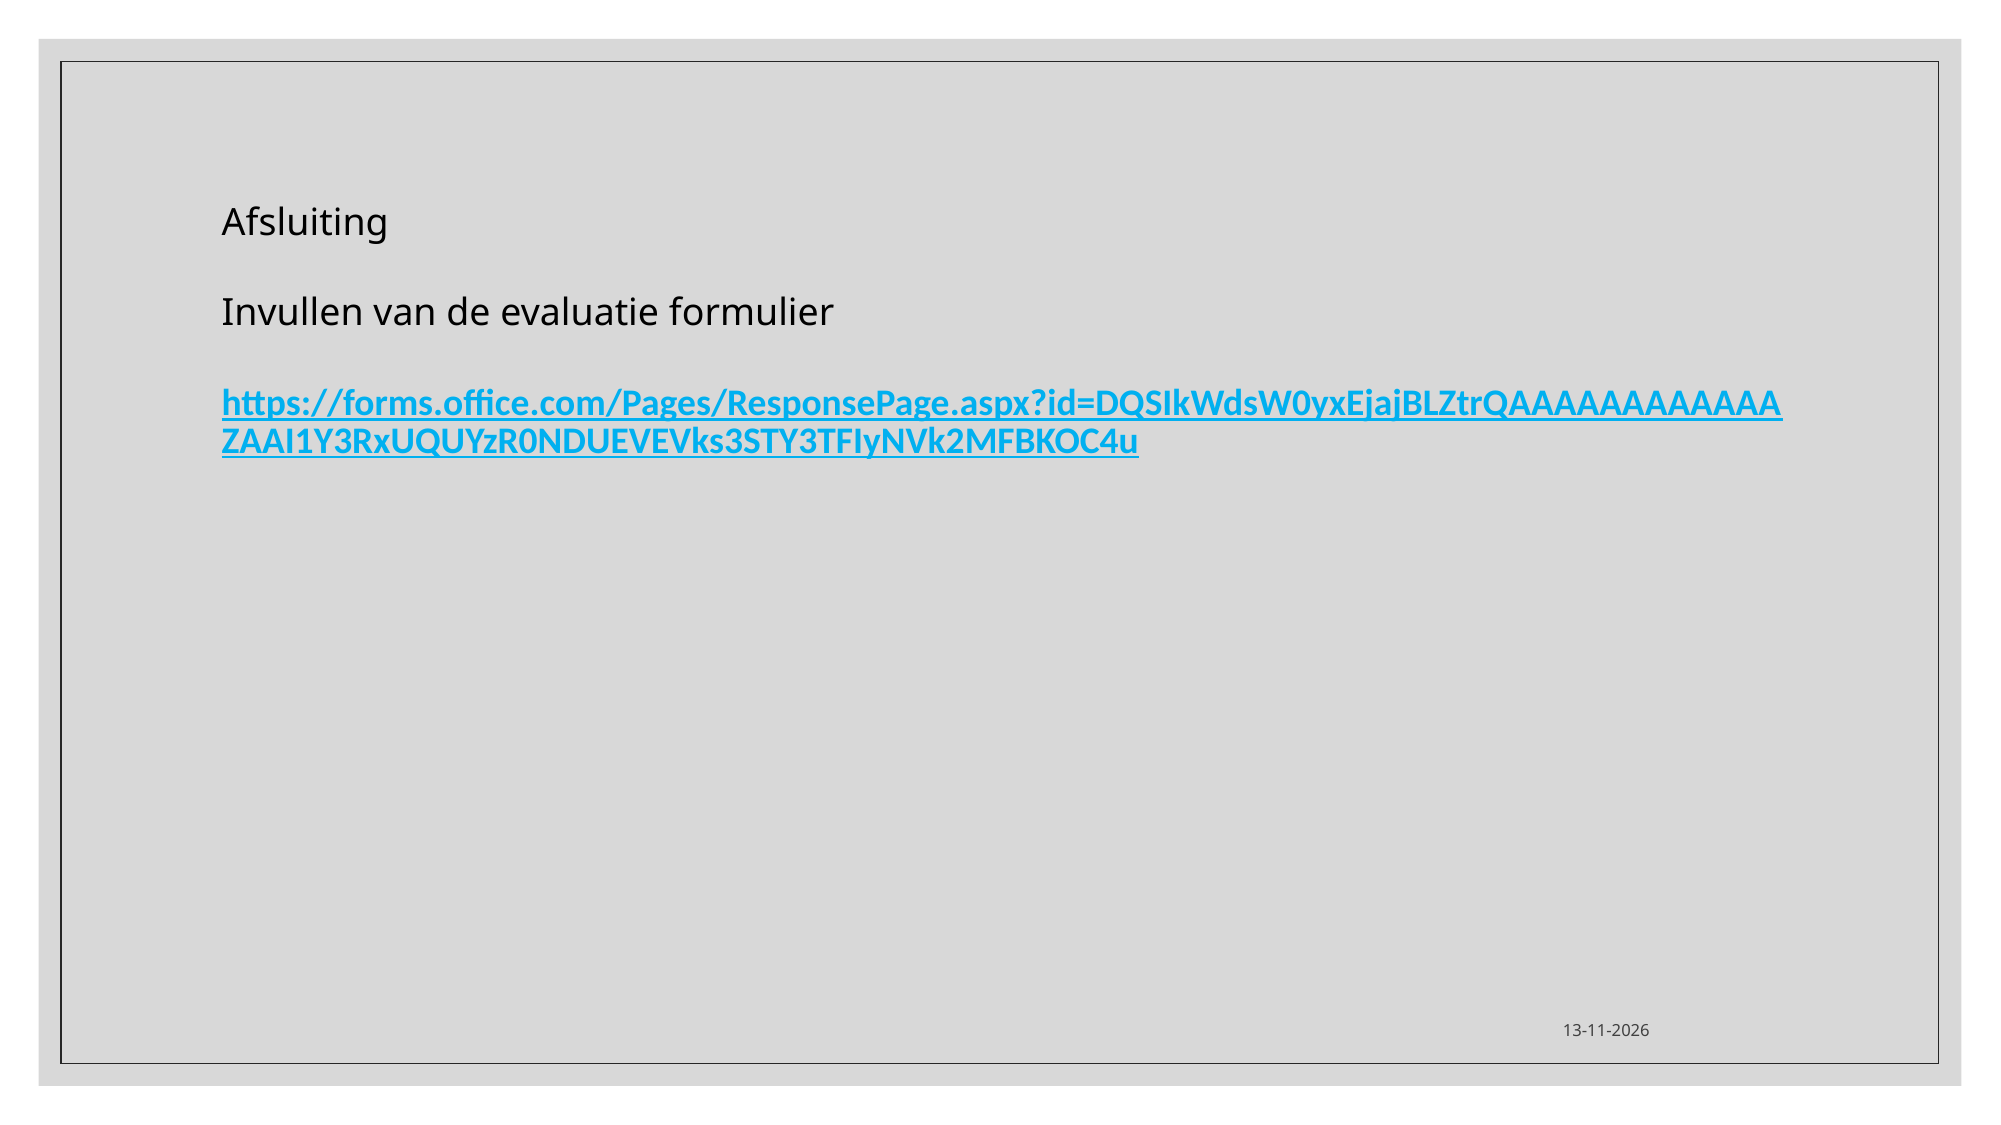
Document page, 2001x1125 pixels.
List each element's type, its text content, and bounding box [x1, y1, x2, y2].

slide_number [1190, 990, 1665, 1050]
text_box Afsluiting Invullen van de evaluatie formulier https://forms.office.com/Pages/ResponsePage.aspx?id=DQSIkWdsW0yxEjajBLZtrQAAAAAAAAAAAAZAAI1Y3RxUQUYzR0NDUEVEVks3STY3TFIyNVk2MFBKOC4u [206, 190, 1815, 476]
